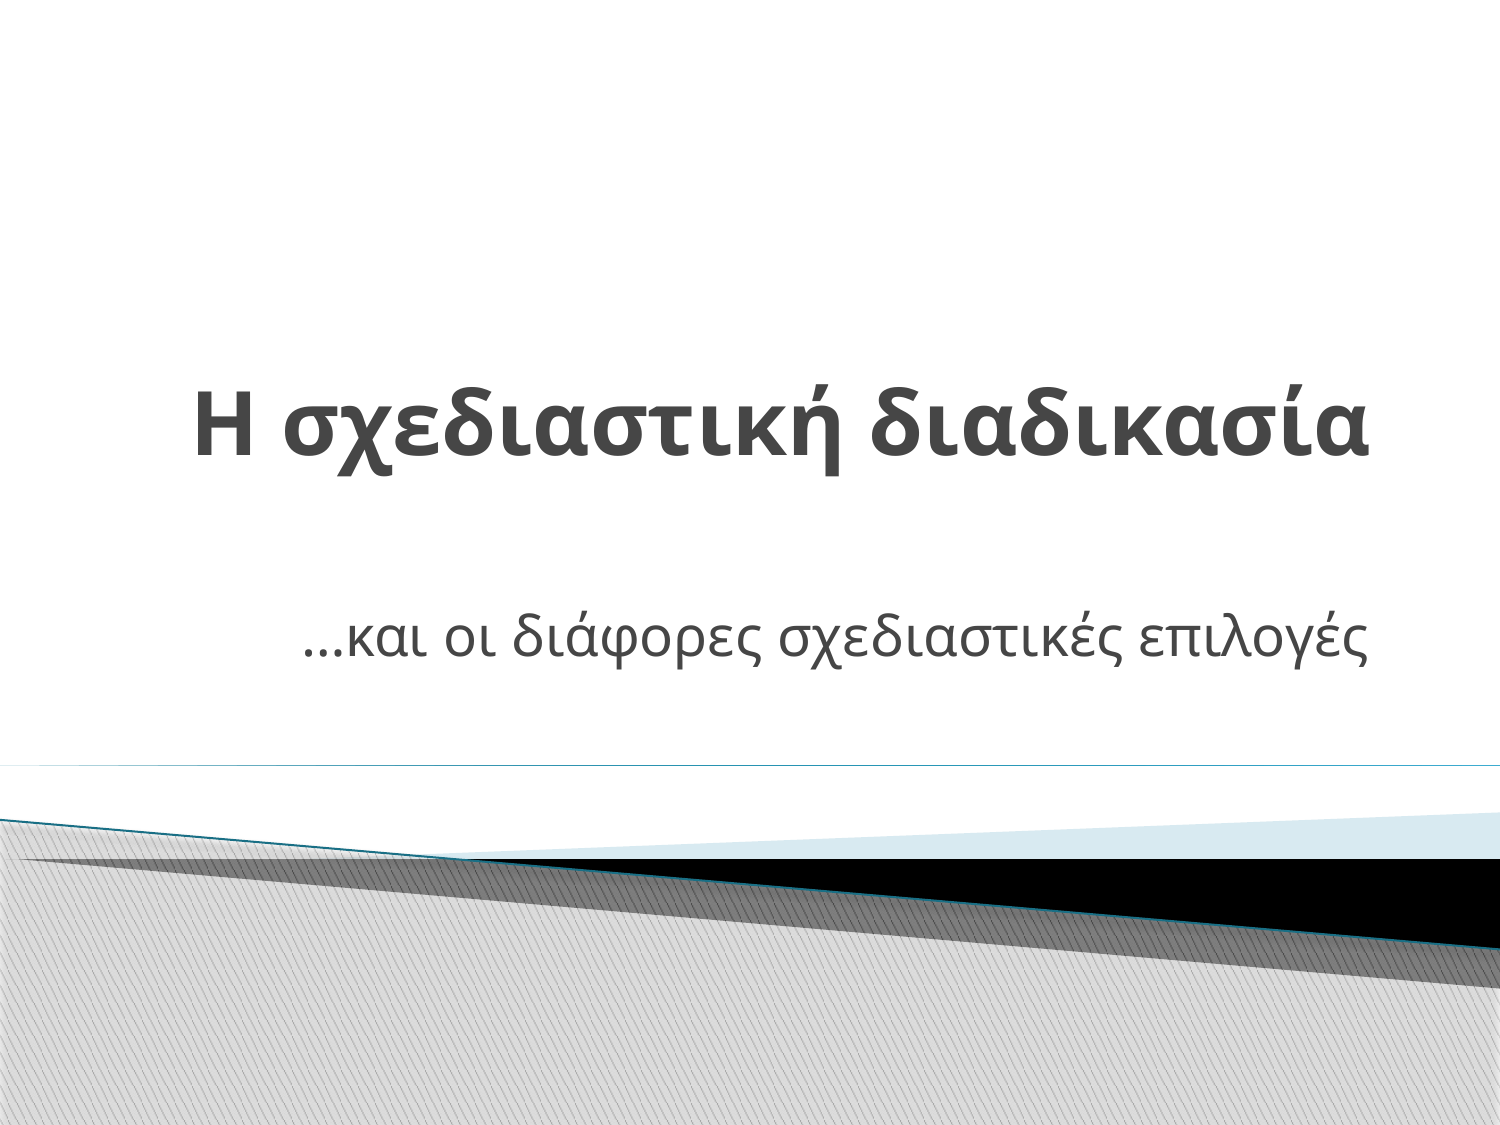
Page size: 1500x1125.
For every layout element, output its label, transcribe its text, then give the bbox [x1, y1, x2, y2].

picture [5, 859, 1500, 989]
subtitle …και οι διάφορες σχεδιαστικές επιλογές [112, 592, 1388, 790]
title Η σχεδιαστική διαδικασία [112, 287, 1388, 588]
